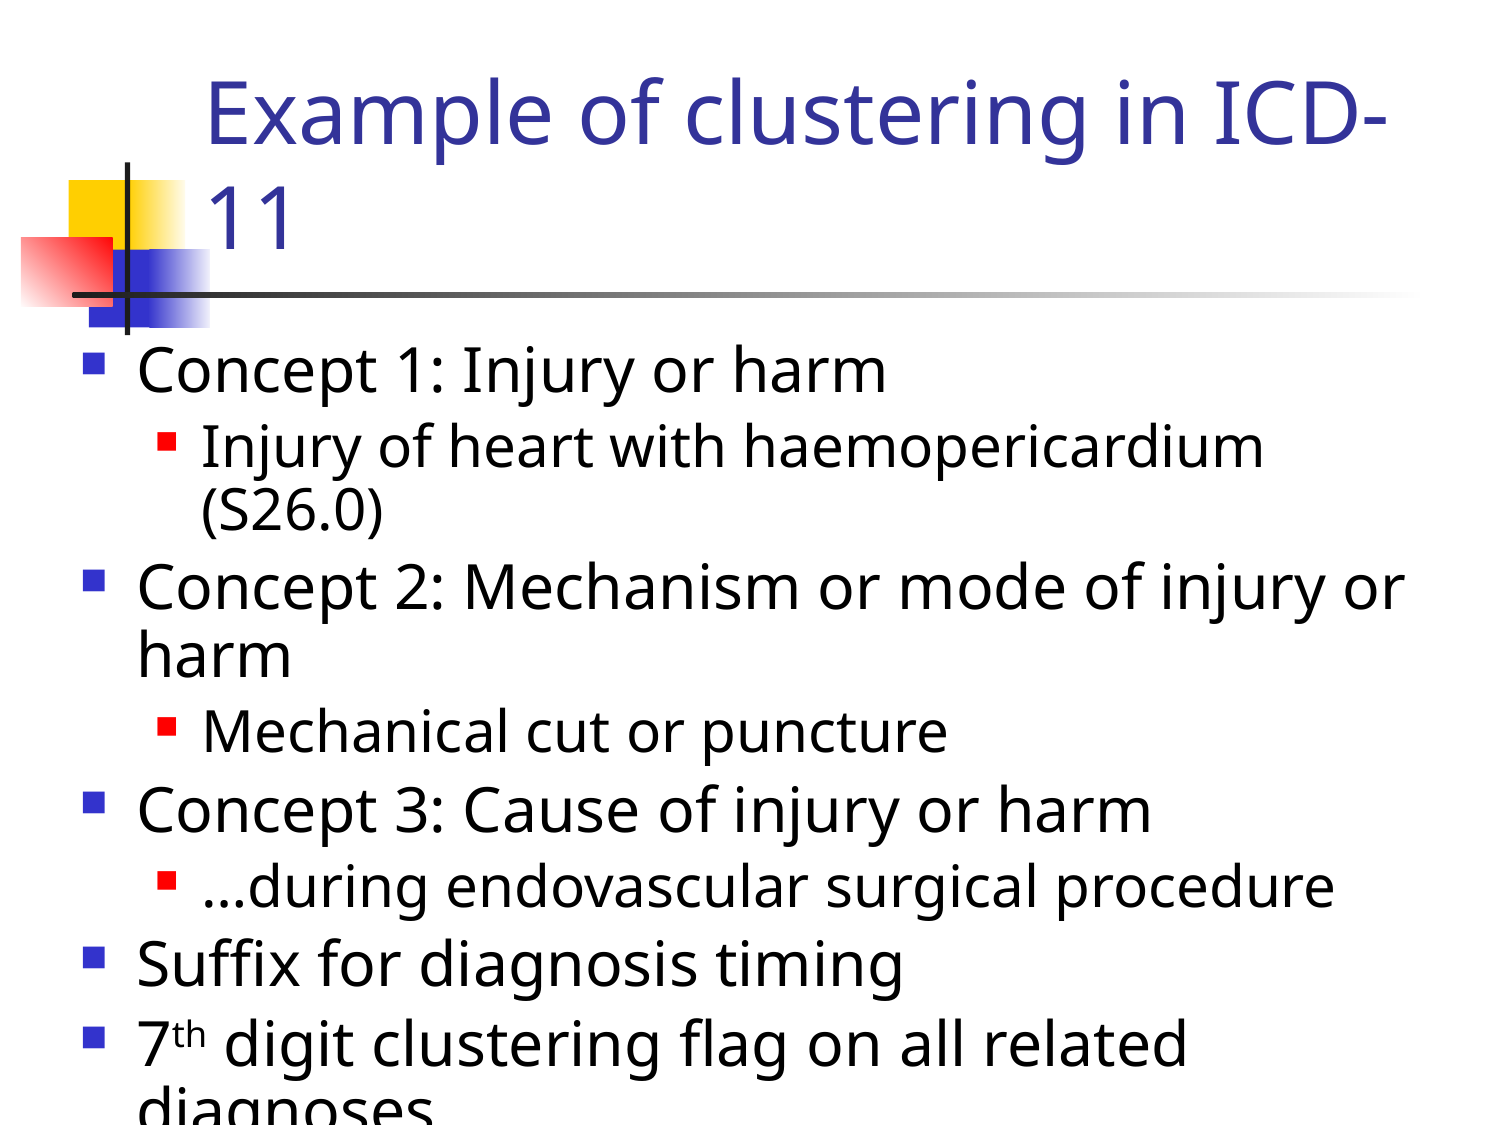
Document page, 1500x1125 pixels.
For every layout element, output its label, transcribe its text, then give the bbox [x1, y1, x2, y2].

title Example of clustering in ICD-11 [188, 35, 1468, 275]
list Concept 1: Injury or harm Injury of heart with haemopericardium (S26.0) Concept 2: Mechanism or mode of injury or harm Mechanical cut or puncture Concept 3: Cause of injury or harm …during endovascular surgical procedure Suffix for diagnosis timing 7th digit clustering flag on all related diagnoses [64, 331, 1469, 1047]
